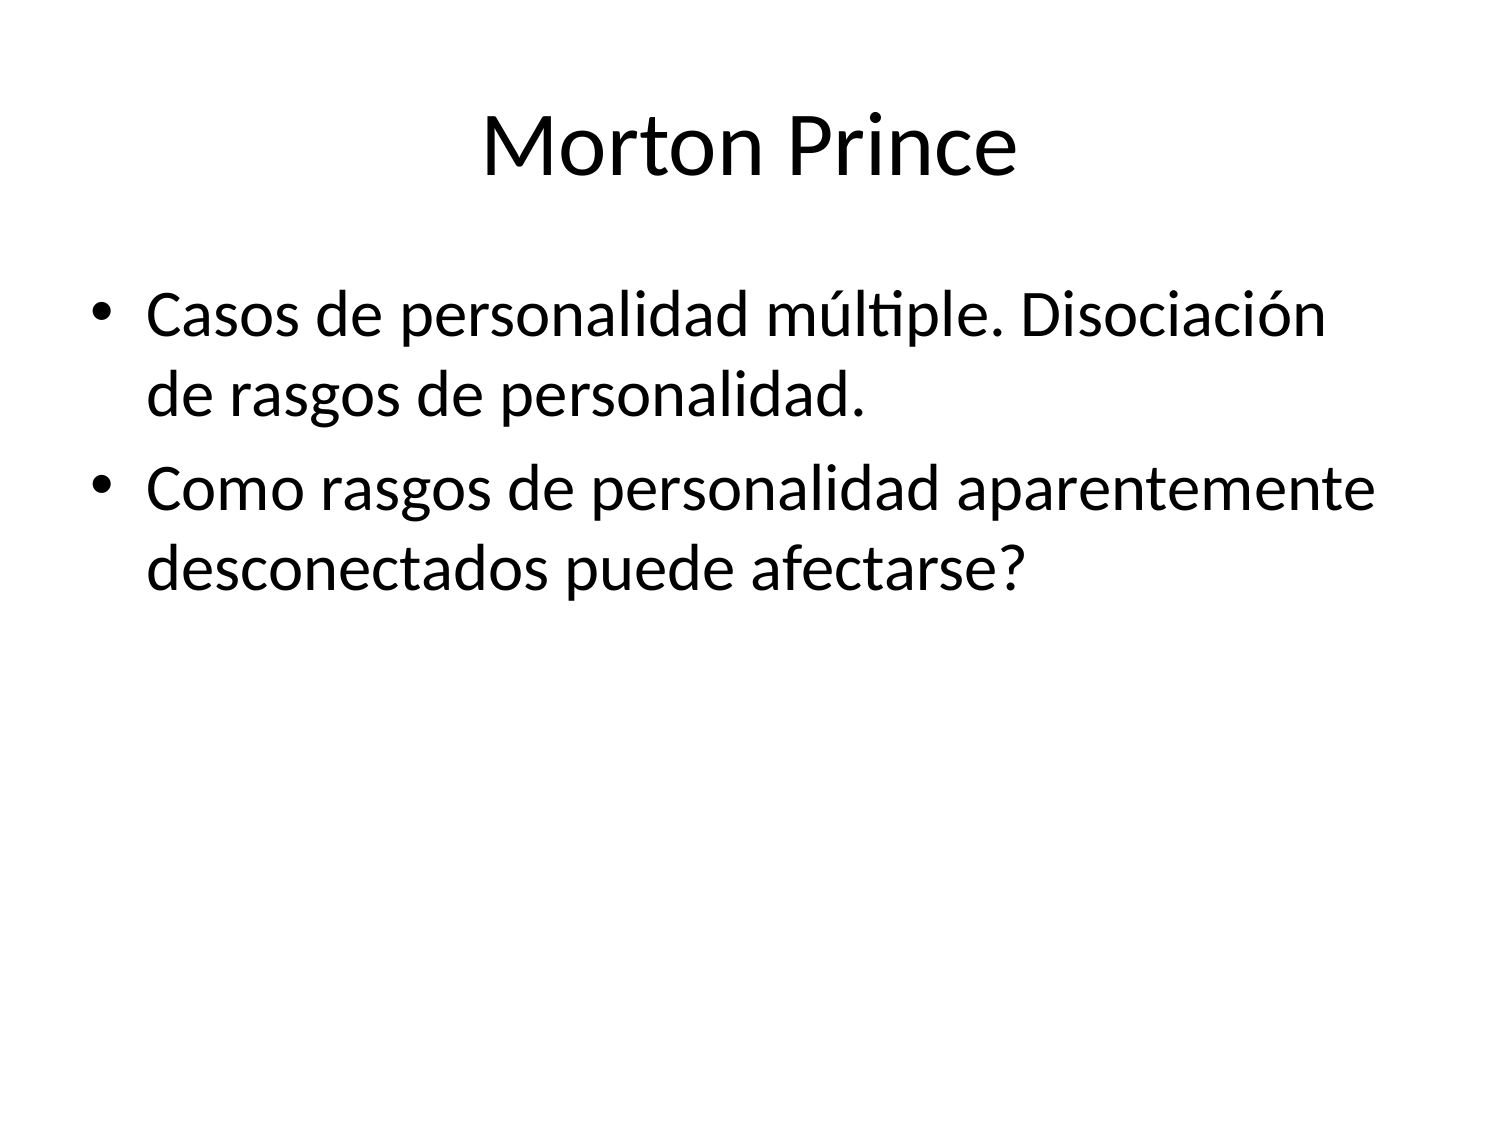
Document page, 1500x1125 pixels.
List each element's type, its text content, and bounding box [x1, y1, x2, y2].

title Morton Prince [75, 45, 1425, 233]
list Casos de personalidad múltiple. Disociación de rasgos de personalidad. Como rasgos de personalidad aparentemente desconectados puede afectarse? [75, 262, 1425, 1005]
